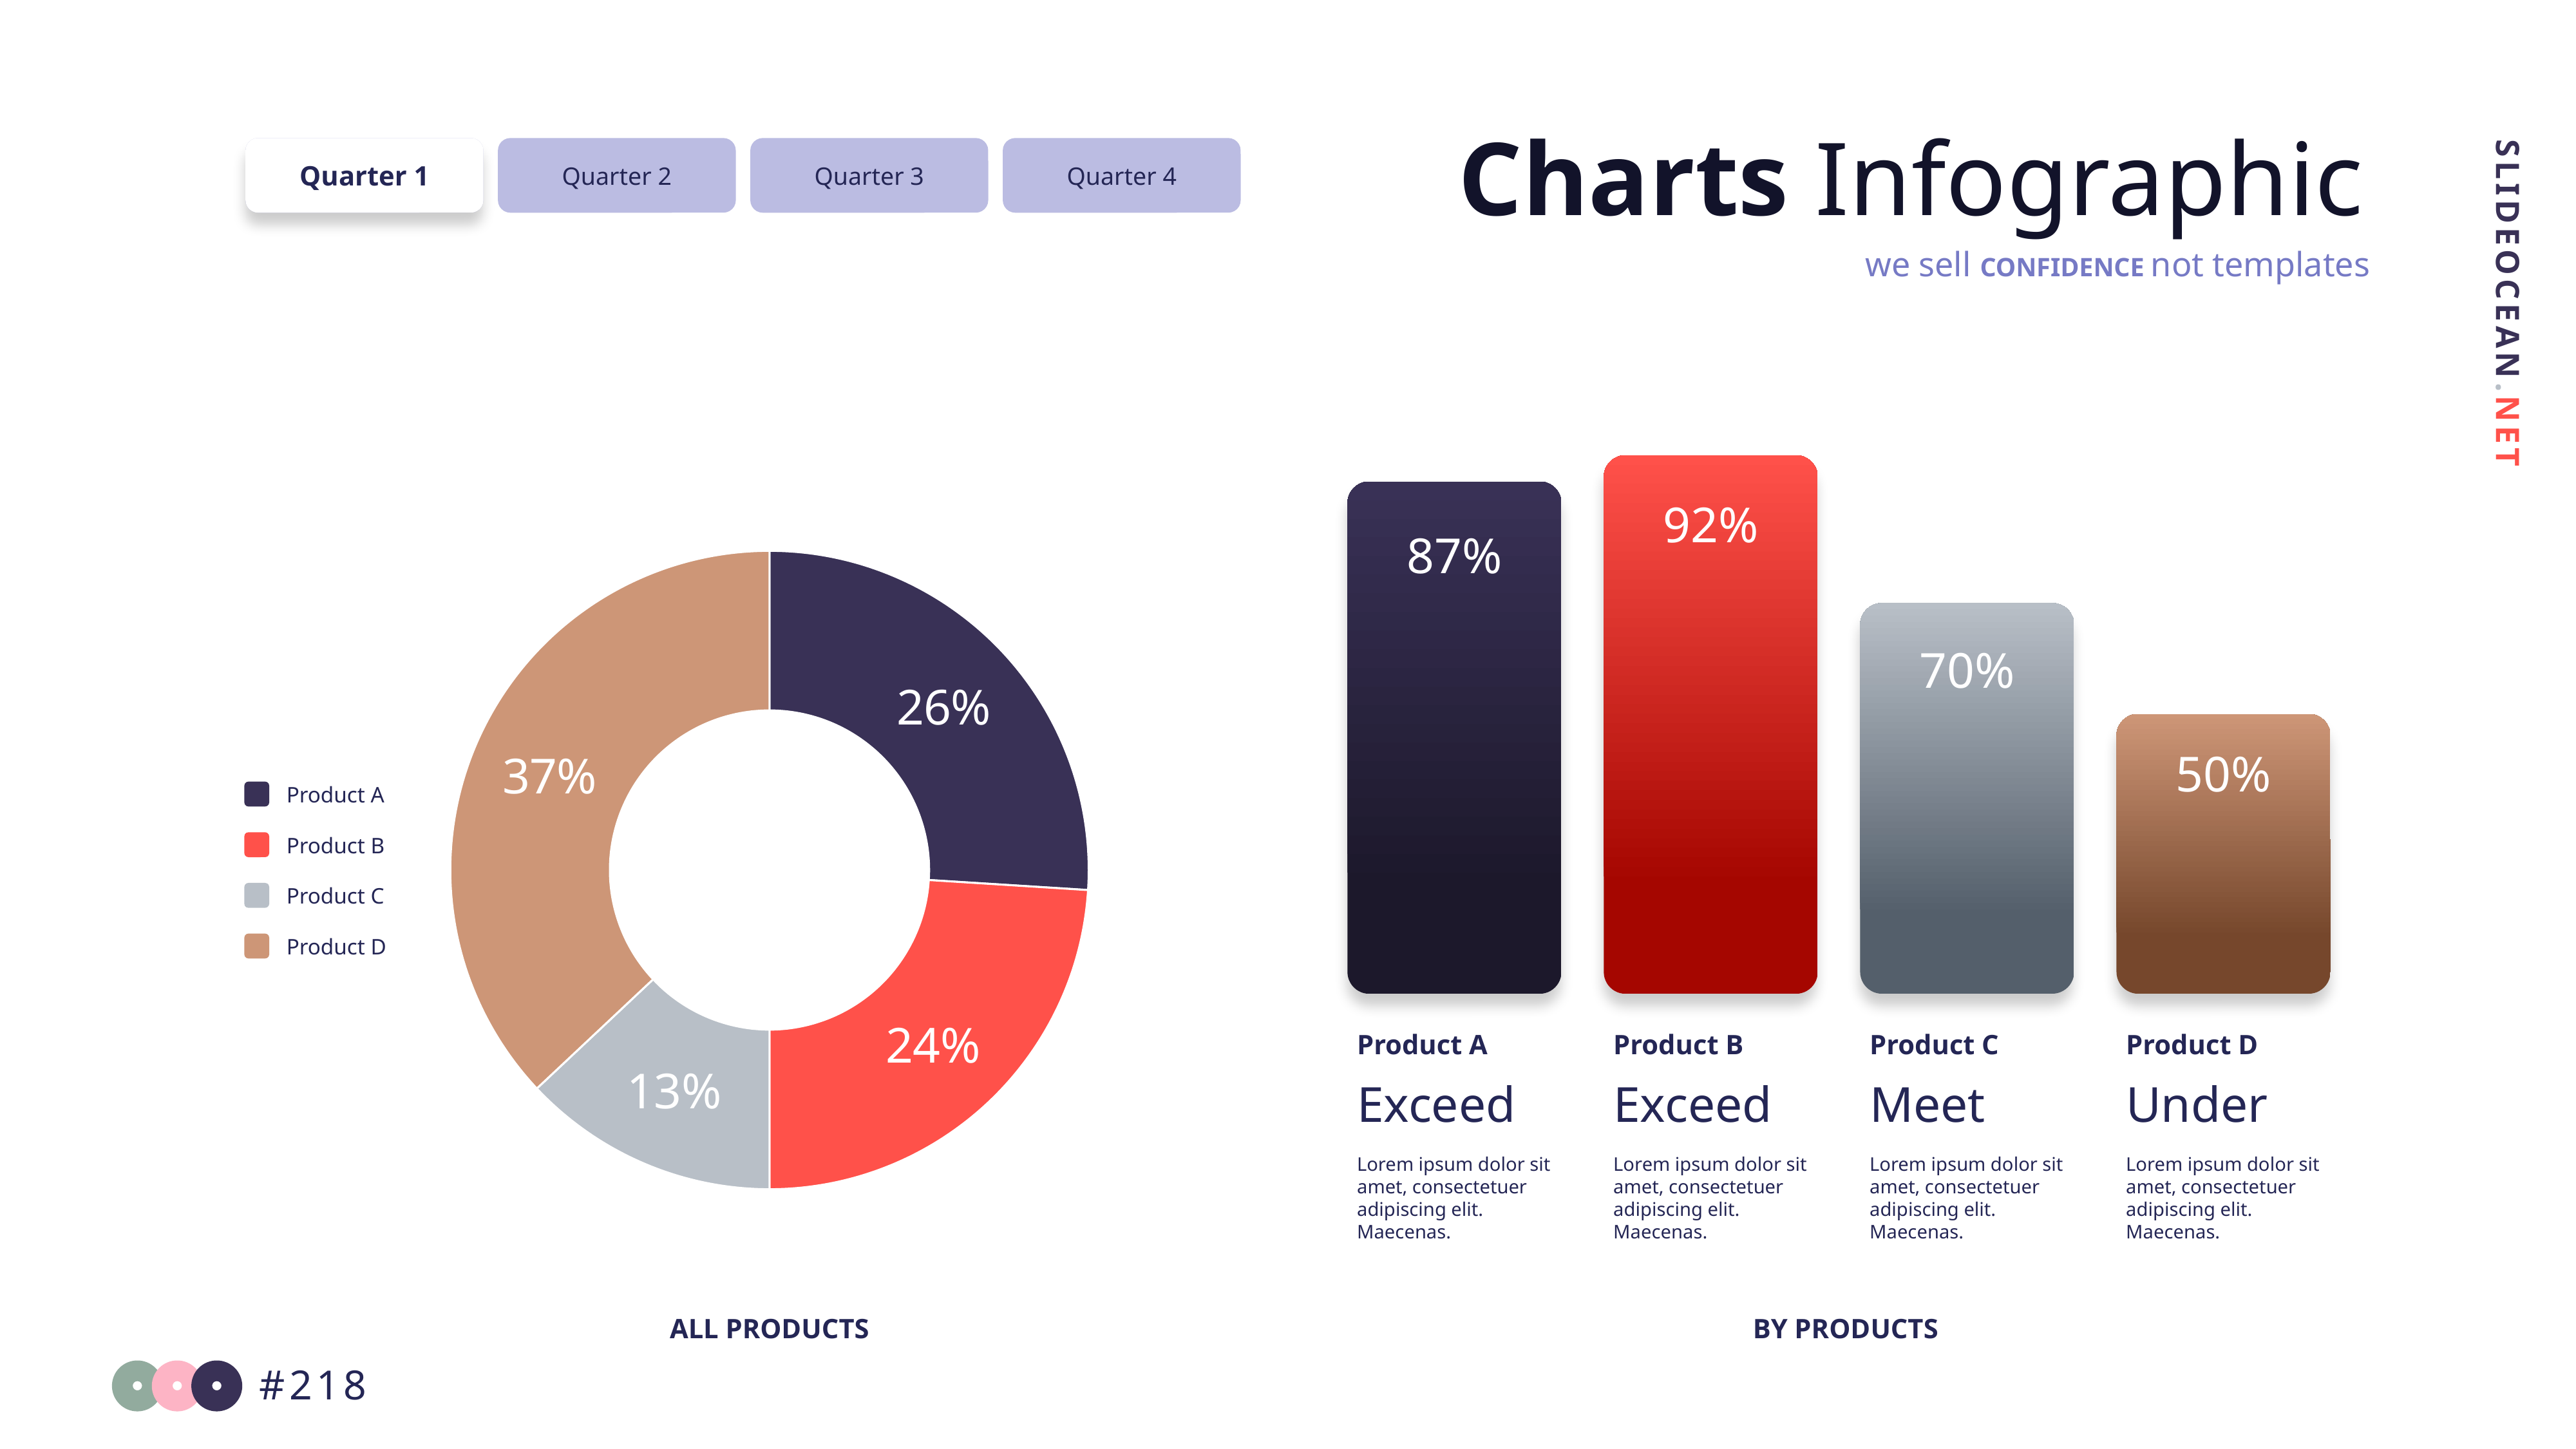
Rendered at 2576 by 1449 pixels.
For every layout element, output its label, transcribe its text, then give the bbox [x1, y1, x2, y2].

text_box Charts Infographic [1448, 110, 2373, 241]
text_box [1603, 1022, 1819, 1249]
text_box Quarter 4 [1037, 156, 1207, 195]
text_box Quarter 3 [784, 156, 954, 195]
text_box [497, 137, 737, 214]
text_box [2115, 712, 2332, 995]
text_box #218 [259, 1359, 402, 1408]
text_box [1859, 601, 2076, 995]
text_box [1602, 454, 1819, 995]
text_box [243, 775, 450, 965]
text_box [749, 137, 990, 214]
text_box [1346, 480, 1563, 995]
text_box 70% [1860, 634, 2074, 703]
text_box BY PRODUCTS [1661, 1306, 2031, 1349]
text_box 87% [1347, 520, 1562, 588]
text_box Quarter 1 [279, 154, 450, 196]
text_box [244, 137, 485, 214]
text_box 50% [2116, 739, 2331, 806]
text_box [1859, 1022, 2075, 1249]
text_box [1001, 137, 1242, 214]
text_box Quarter 2 [532, 156, 702, 195]
text_box we sell CONFIDENCE not templates [1855, 238, 2380, 288]
text_box 92% [1604, 489, 1818, 557]
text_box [1347, 1022, 1562, 1249]
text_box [2116, 1022, 2331, 1249]
text_box ALL PRODUCTS [585, 1306, 954, 1349]
chart [417, 535, 1122, 1205]
